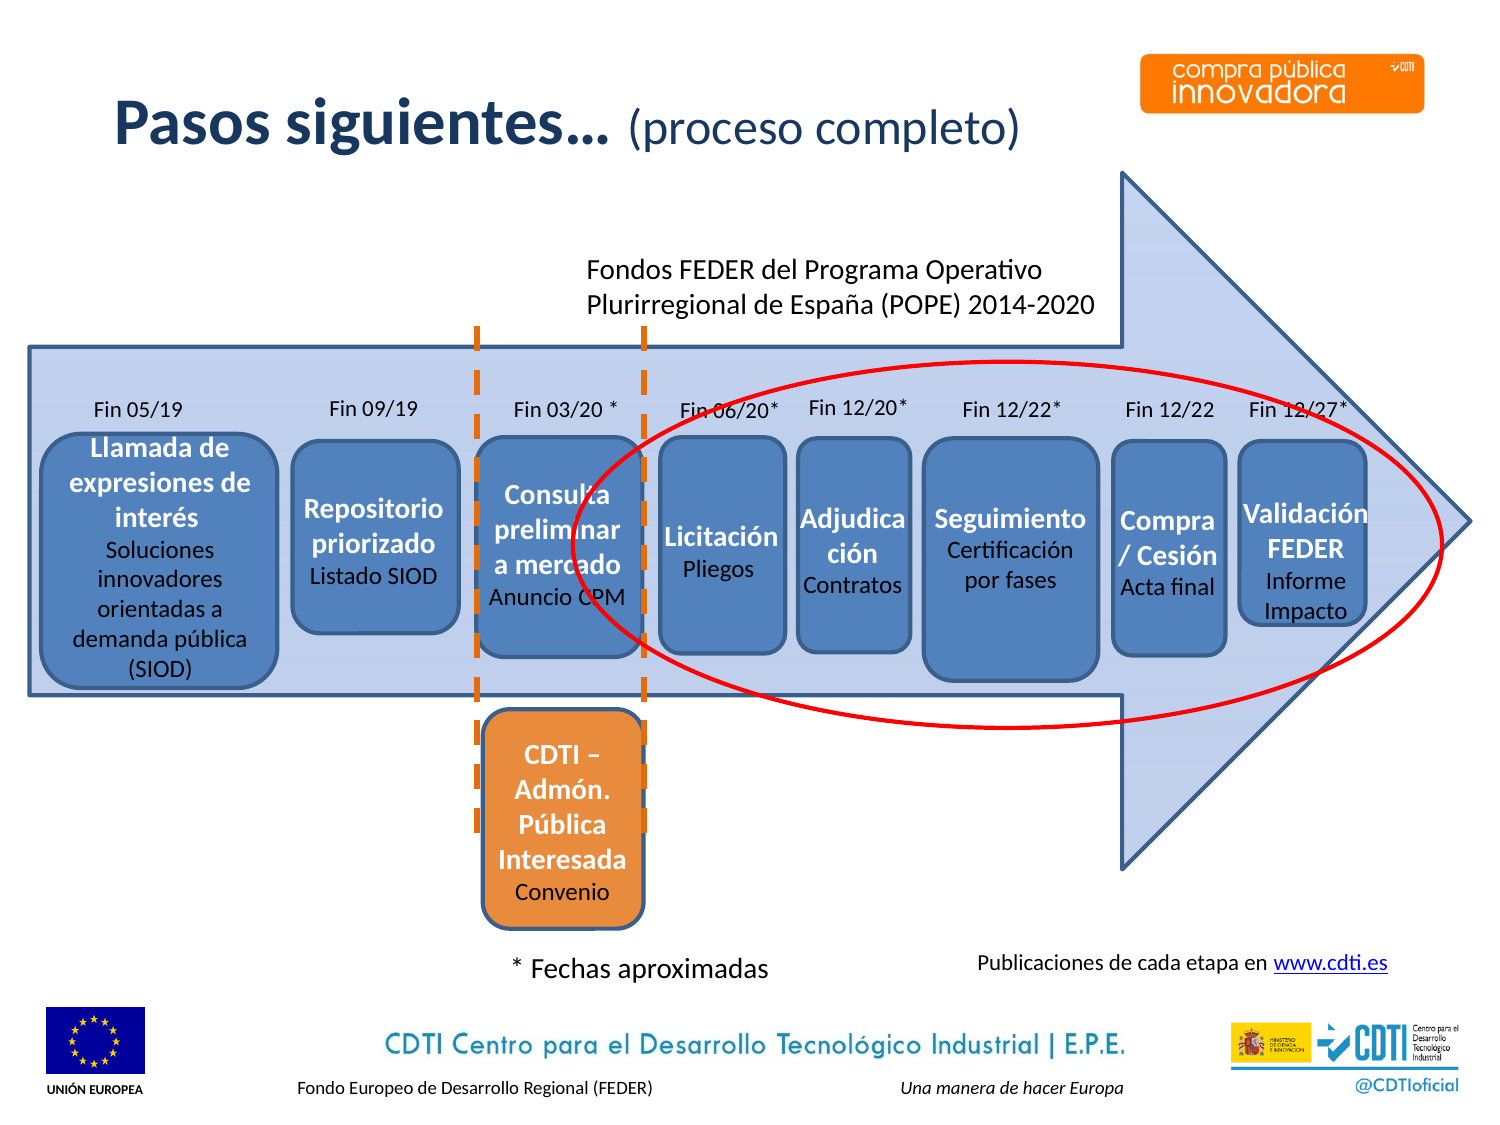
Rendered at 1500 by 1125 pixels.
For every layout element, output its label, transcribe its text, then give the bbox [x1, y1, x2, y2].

text_box [670, 642, 1380, 731]
text_box [481, 666, 639, 698]
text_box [912, 438, 1109, 681]
text_box [1390, 455, 1445, 635]
text_box Fondos FEDER del Programa Operativo Plurirregional de España (POPE) 2014-2020 [571, 243, 1128, 329]
text_box [1120, 675, 1320, 872]
text_box [482, 707, 639, 727]
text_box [1227, 440, 1385, 634]
text_box Fin 12/27* [1241, 387, 1373, 430]
text_box [27, 344, 472, 698]
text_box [1097, 440, 1239, 656]
text_box [482, 913, 644, 931]
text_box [802, 438, 924, 653]
text_box * Fechas aproximadas [495, 942, 908, 993]
picture [1231, 1022, 1459, 1094]
text_box CDTI –Admón. Pública Interesada Convenio [478, 727, 647, 913]
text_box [481, 436, 638, 658]
picture [371, 1014, 1139, 1074]
picture [1139, 53, 1426, 114]
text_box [269, 440, 467, 634]
picture [46, 1007, 145, 1074]
text_box Fin 09/19 [312, 386, 436, 429]
text_box Publicaciones de cada etapa en www.cdti.es [962, 940, 1418, 1011]
text_box Pasos siguientes… (proceso completo) [99, 70, 1450, 258]
text_box Fin 05/19 [76, 387, 200, 419]
text_box [655, 359, 1367, 439]
text_box [648, 258, 1340, 435]
text_box [481, 344, 639, 435]
text_box Fin 06/20* [660, 388, 770, 431]
text_box [1353, 420, 1473, 551]
text_box [648, 663, 758, 698]
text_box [643, 436, 800, 654]
text_box Fin 03/20 * [495, 386, 638, 429]
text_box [40, 420, 278, 689]
